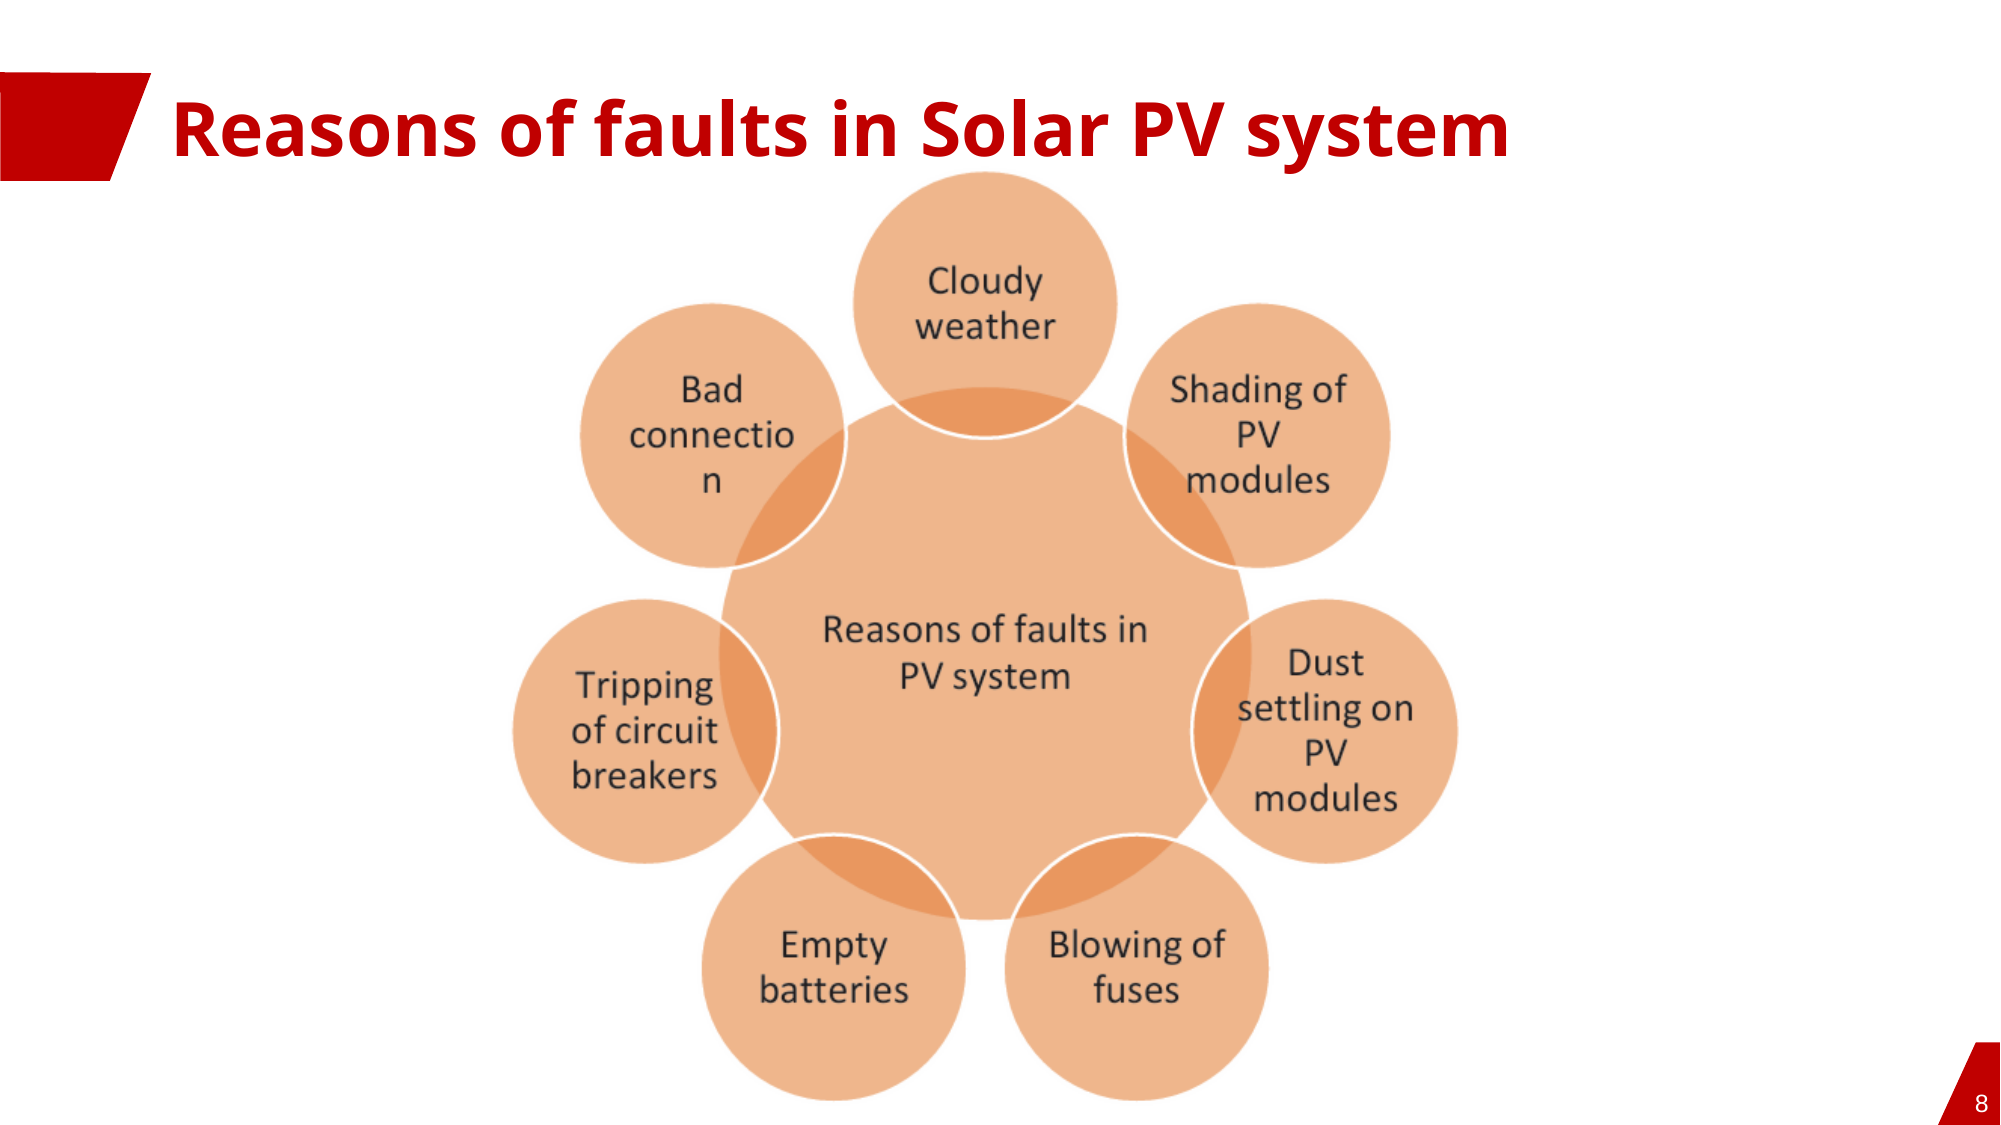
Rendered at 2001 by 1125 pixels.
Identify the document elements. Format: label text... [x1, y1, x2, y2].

title Reasons of faults in Solar PV system [158, 67, 1885, 198]
picture [384, 143, 1584, 1113]
slide_number 8 [1662, 1080, 2000, 1125]
